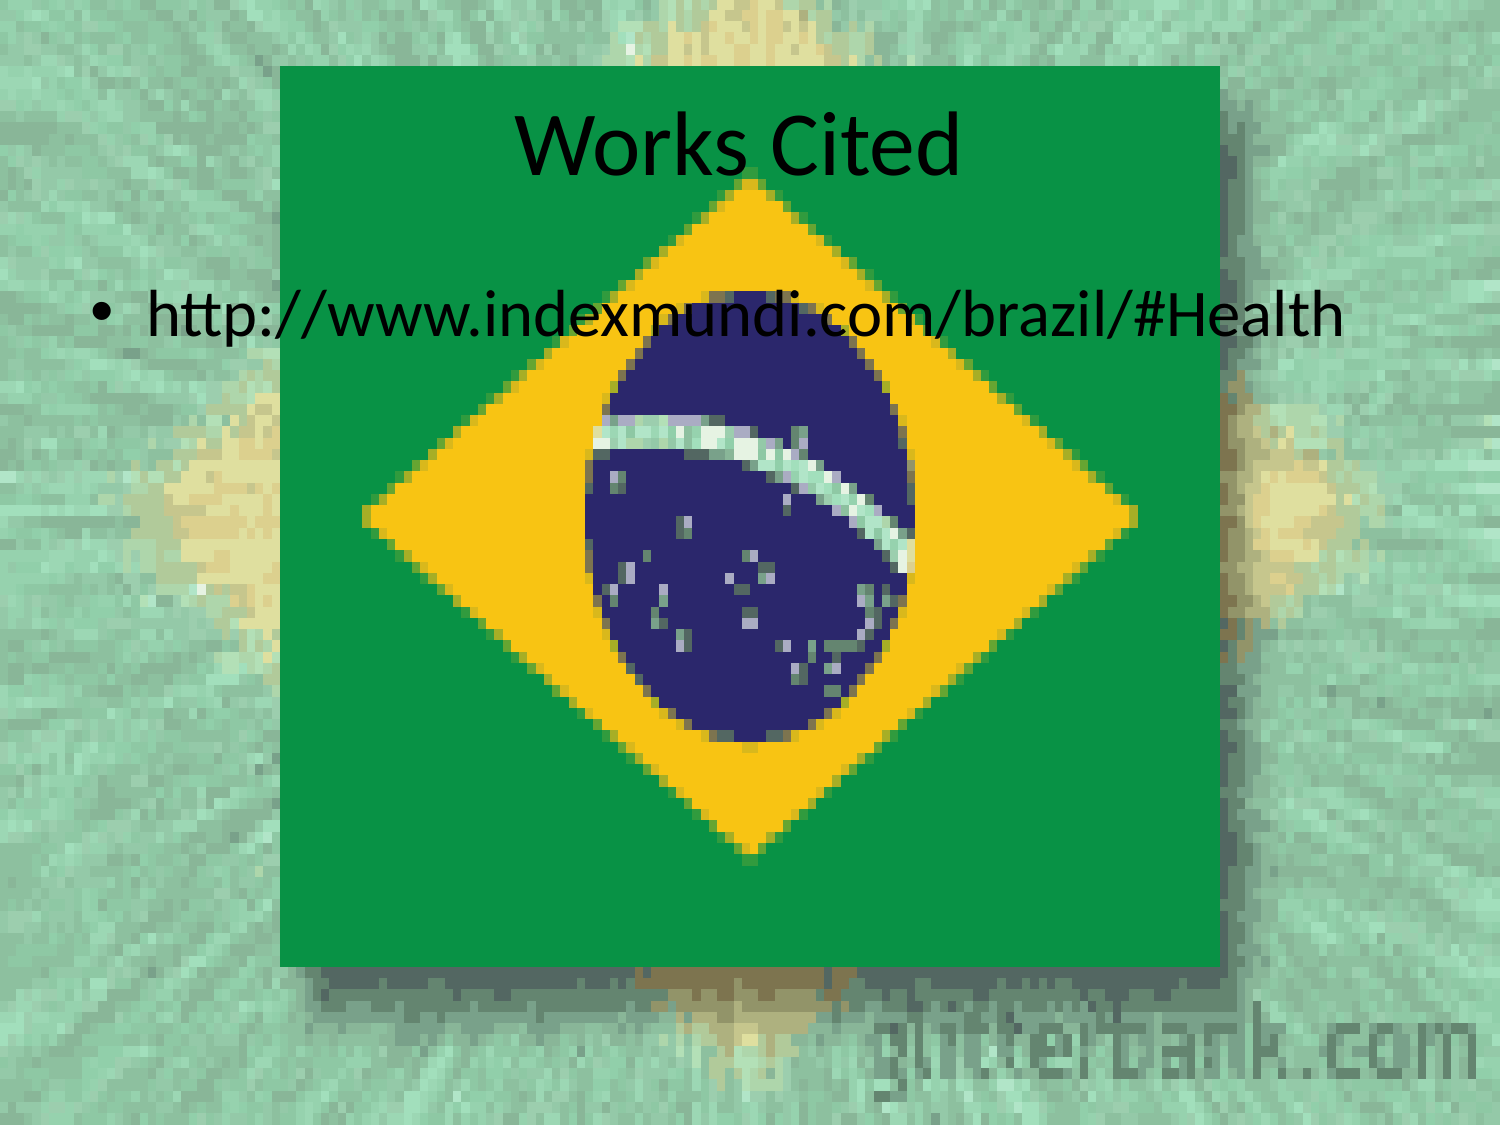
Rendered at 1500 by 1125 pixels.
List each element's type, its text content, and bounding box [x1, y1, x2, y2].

title Works Cited [75, 45, 1425, 233]
list http://www.indexmundi.com/brazil/#Health [75, 262, 1425, 1005]
picture [0, 0, 1500, 1125]
